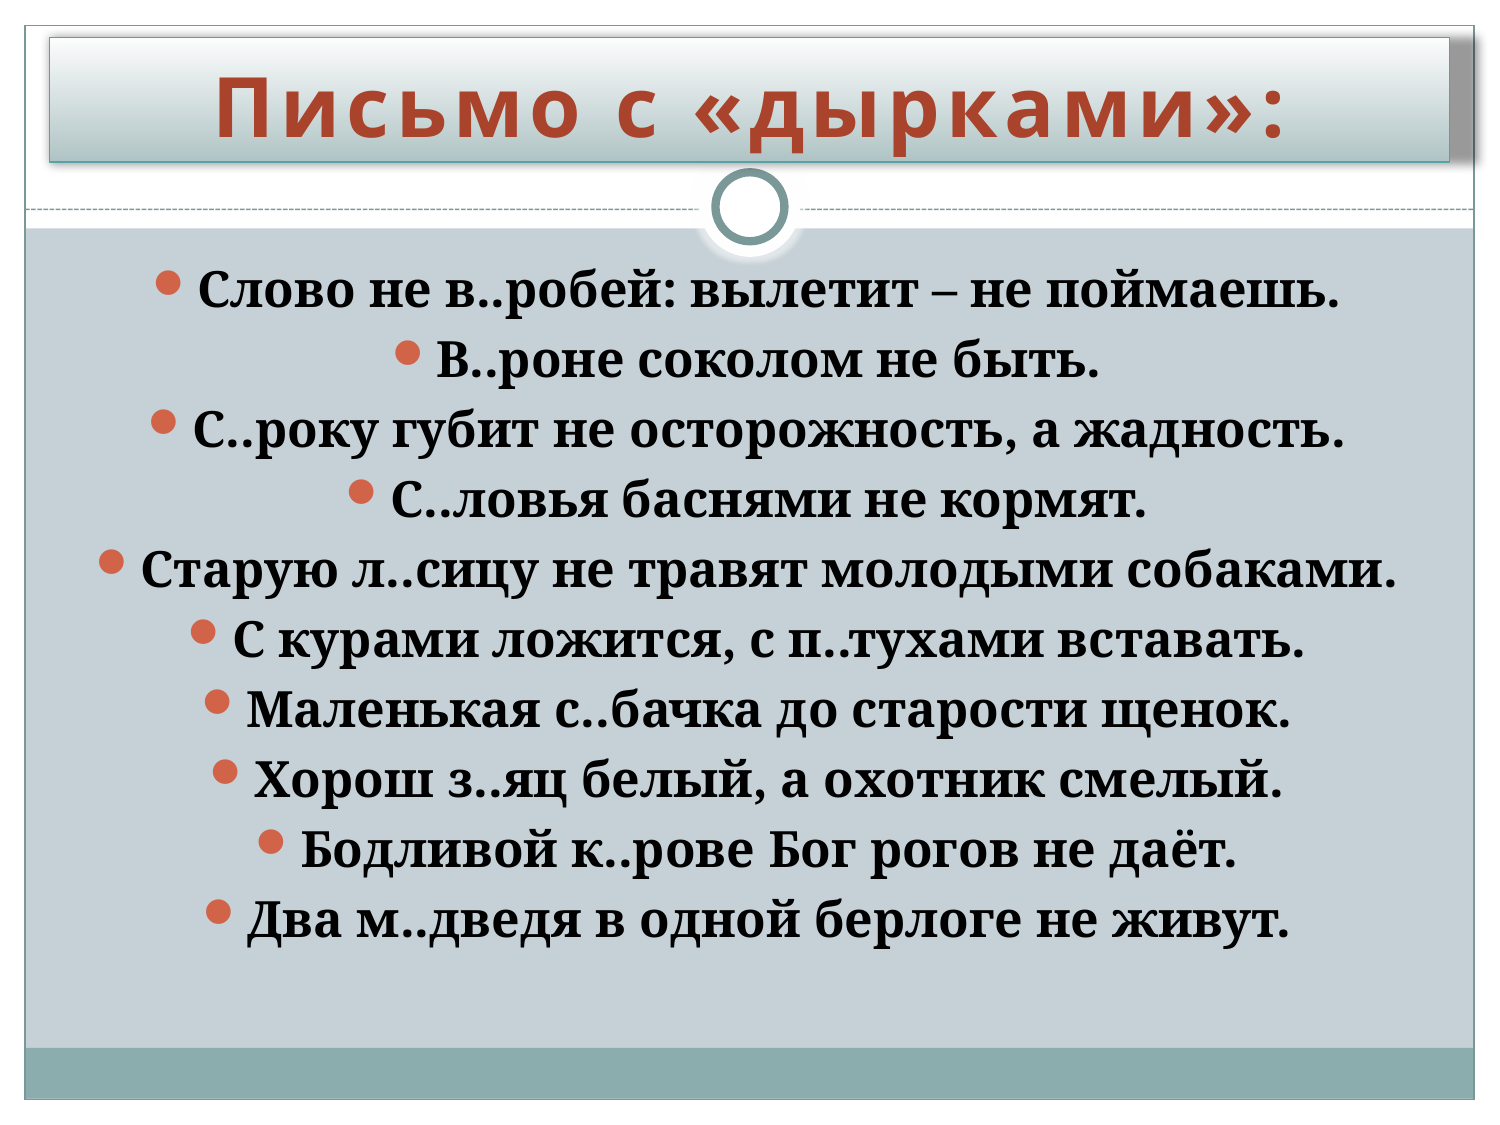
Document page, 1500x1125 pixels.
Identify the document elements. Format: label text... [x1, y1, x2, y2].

title Письмо с «дырками»: [49, 37, 1450, 163]
list Слово не в..робей: вылетит – не поймаешь. В..роне соколом не быть. С..року губит не осторожность, а жадность. С..ловья баснями не кормят. Старую л..сицу не травят молодыми собаками. С курами ложится, с п..тухами вставать. Маленькая с..бачка до старости щенок. Хорош з..яц белый, а охотник смелый. Бодливой к..рове Бог рогов не даёт. Два м..дведя в одной берлоге не живут. [49, 250, 1445, 1001]
